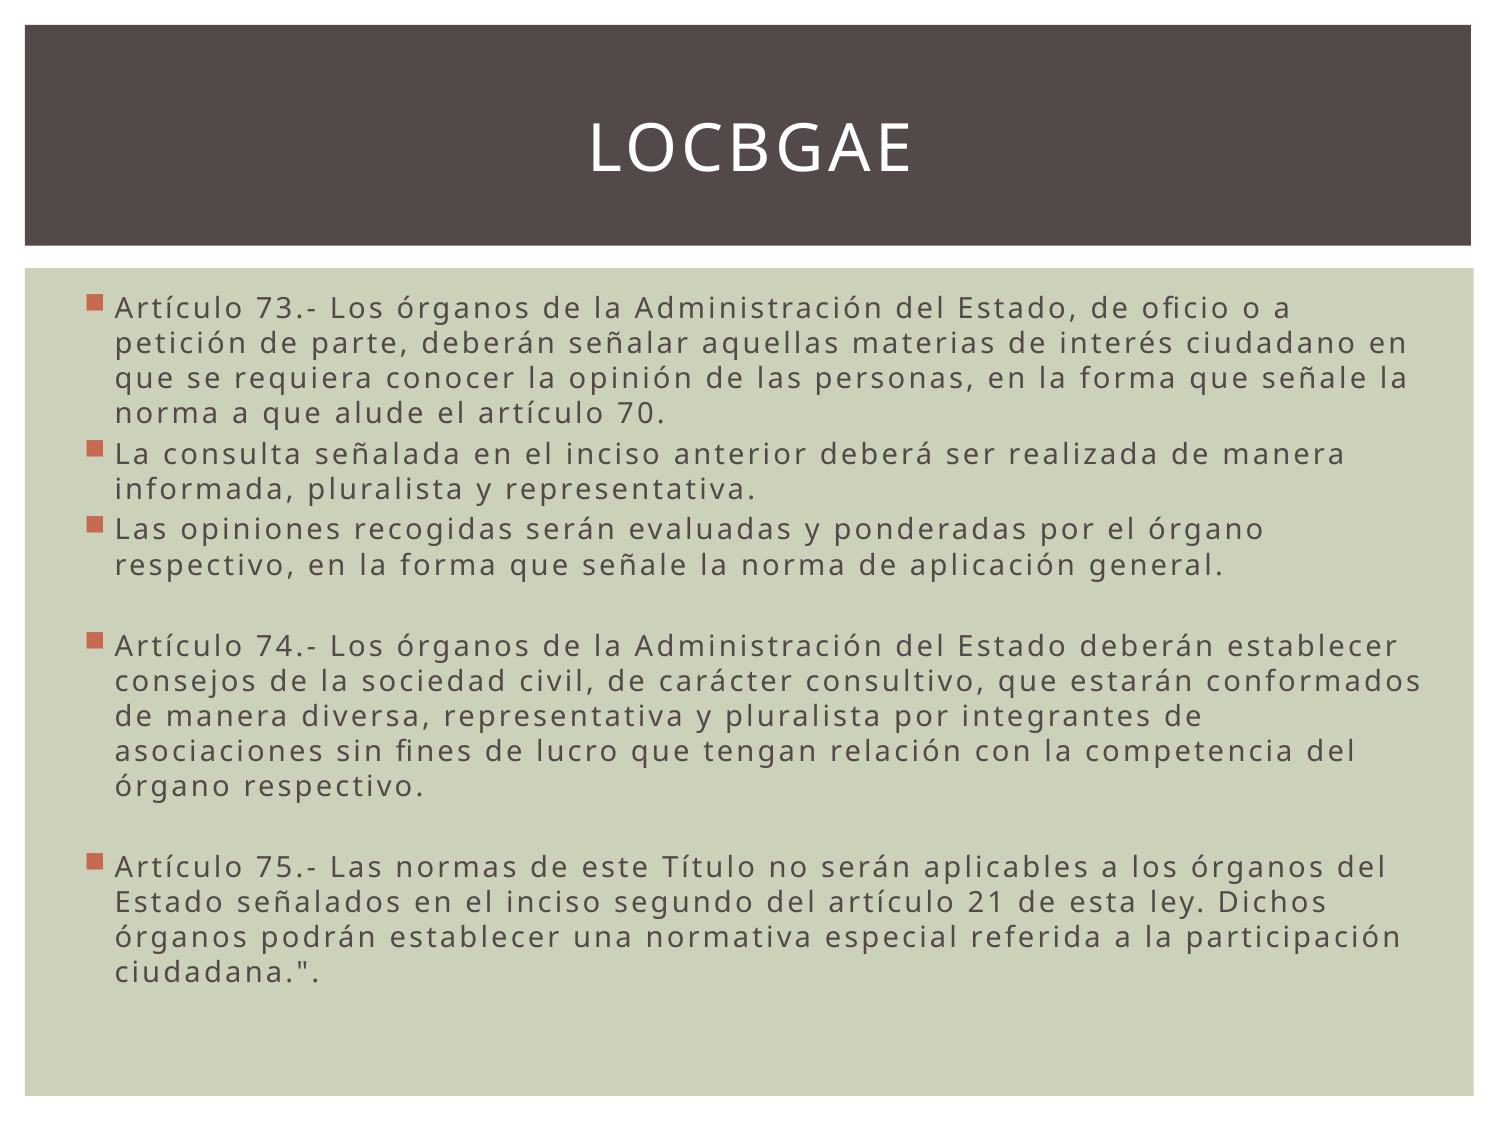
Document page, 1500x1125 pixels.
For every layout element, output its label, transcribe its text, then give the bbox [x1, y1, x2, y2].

title LOCBGAE [62, 58, 1438, 232]
list Artículo 73.- Los órganos de la Administración del Estado, de oficio o a petición de parte, deberán señalar aquellas materias de interés ciudadano en que se requiera conocer la opinión de las personas, en la forma que señale la norma a que alude el artículo 70. La consulta señalada en el inciso anterior deberá ser realizada de manera informada, pluralista y representativa. Las opiniones recogidas serán evaluadas y ponderadas por el órgano respectivo, en la forma que señale la norma de aplicación general. Artículo 74.- Los órganos de la Administración del Estado deberán establecer consejos de la sociedad civil, de carácter consultivo, que estarán conformados de manera diversa, representativa y pluralista por integrantes de asociaciones sin fines de lucro que tengan relación con la competencia del órgano respectivo. Artículo 75.- Las normas de este Título no serán aplicables a los órganos del Estado señalados en el inciso segundo del artículo 21 de esta ley. Dichos órganos podrán establecer una normativa especial referida a la participación ciudadana.". [62, 281, 1442, 1005]
